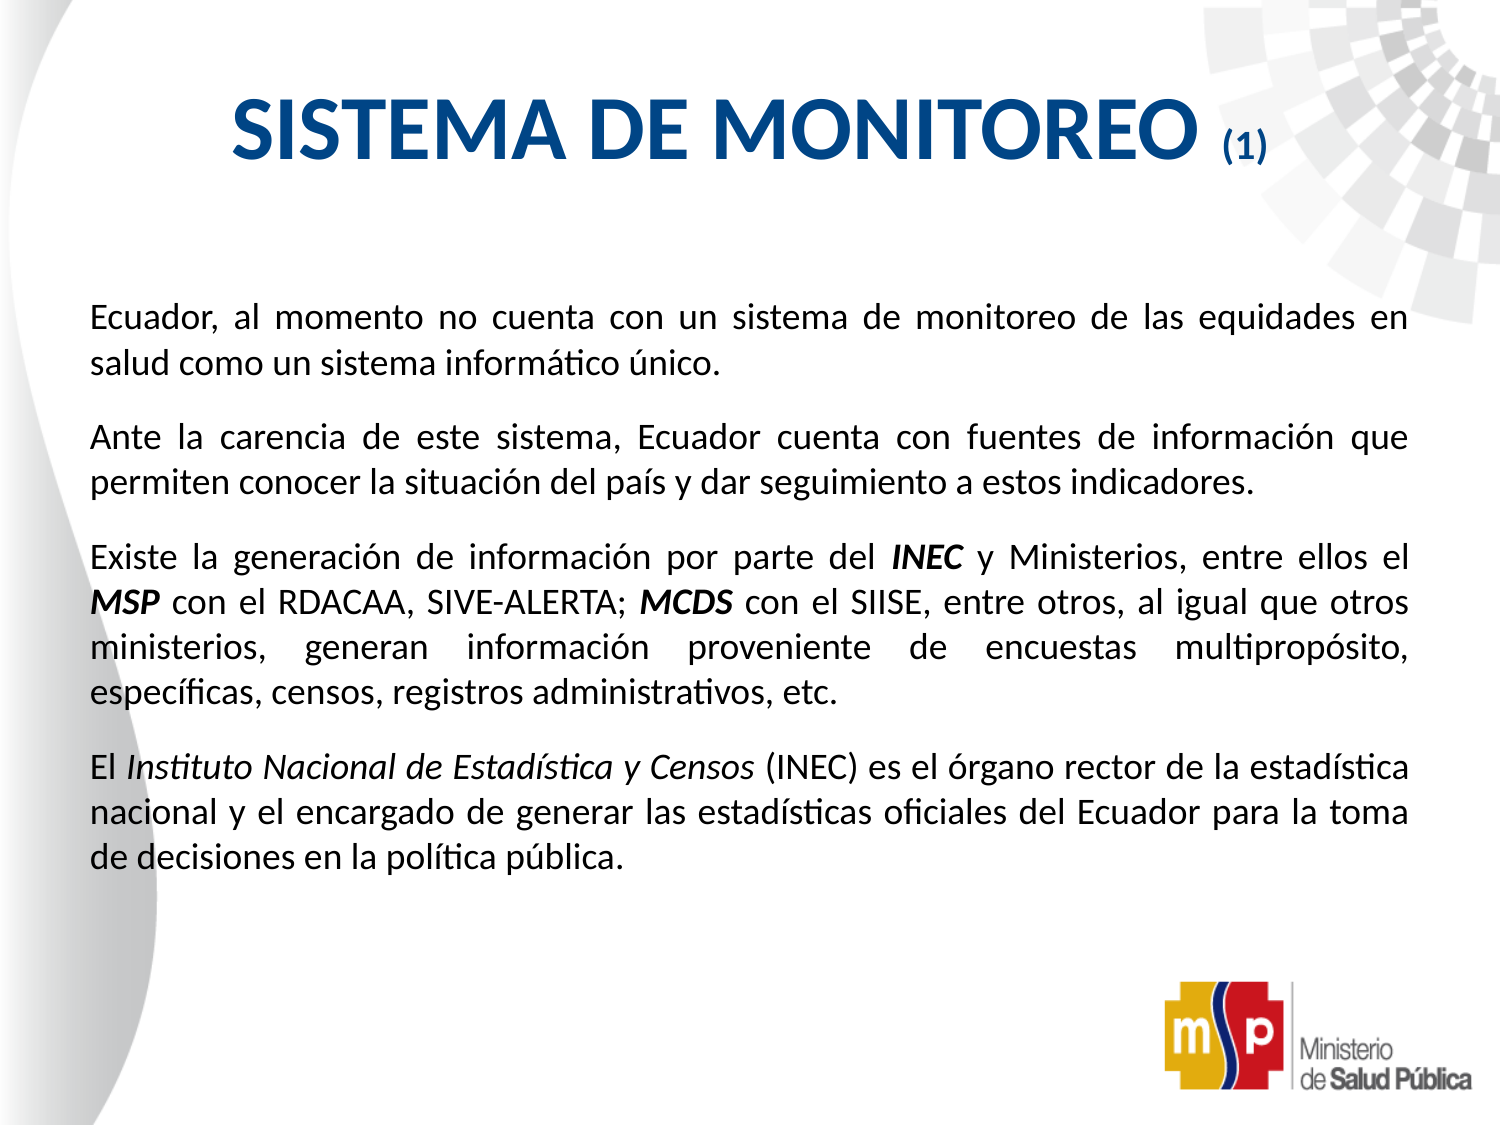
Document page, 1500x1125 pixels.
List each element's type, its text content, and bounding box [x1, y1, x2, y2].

picture [0, 0, 1500, 1125]
title SISTEMA DE MONITOREO (1) [74, 44, 1426, 201]
text_box Ecuador, al momento no cuenta con un sistema de monitoreo de las equidades en salud como un sistema informático único. Ante la carencia de este sistema, Ecuador cuenta con fuentes de información que permiten conocer la situación del país y dar seguimiento a estos indicadores. Existe la generación de información por parte del INEC y Ministerios, entre ellos el MSP con el RDACAA, SIVE-ALERTA; MCDS con el SIISE, entre otros, al igual que otros ministerios, generan información proveniente de encuestas multipropósito, específicas, censos, registros administrativos, etc. El Instituto Nacional de Estadística y Censos (INEC) es el órgano rector de la estadística nacional y el encargado de generar las estadísticas oficiales del Ecuador para la toma de decisiones en la política pública. [74, 285, 1425, 1034]
